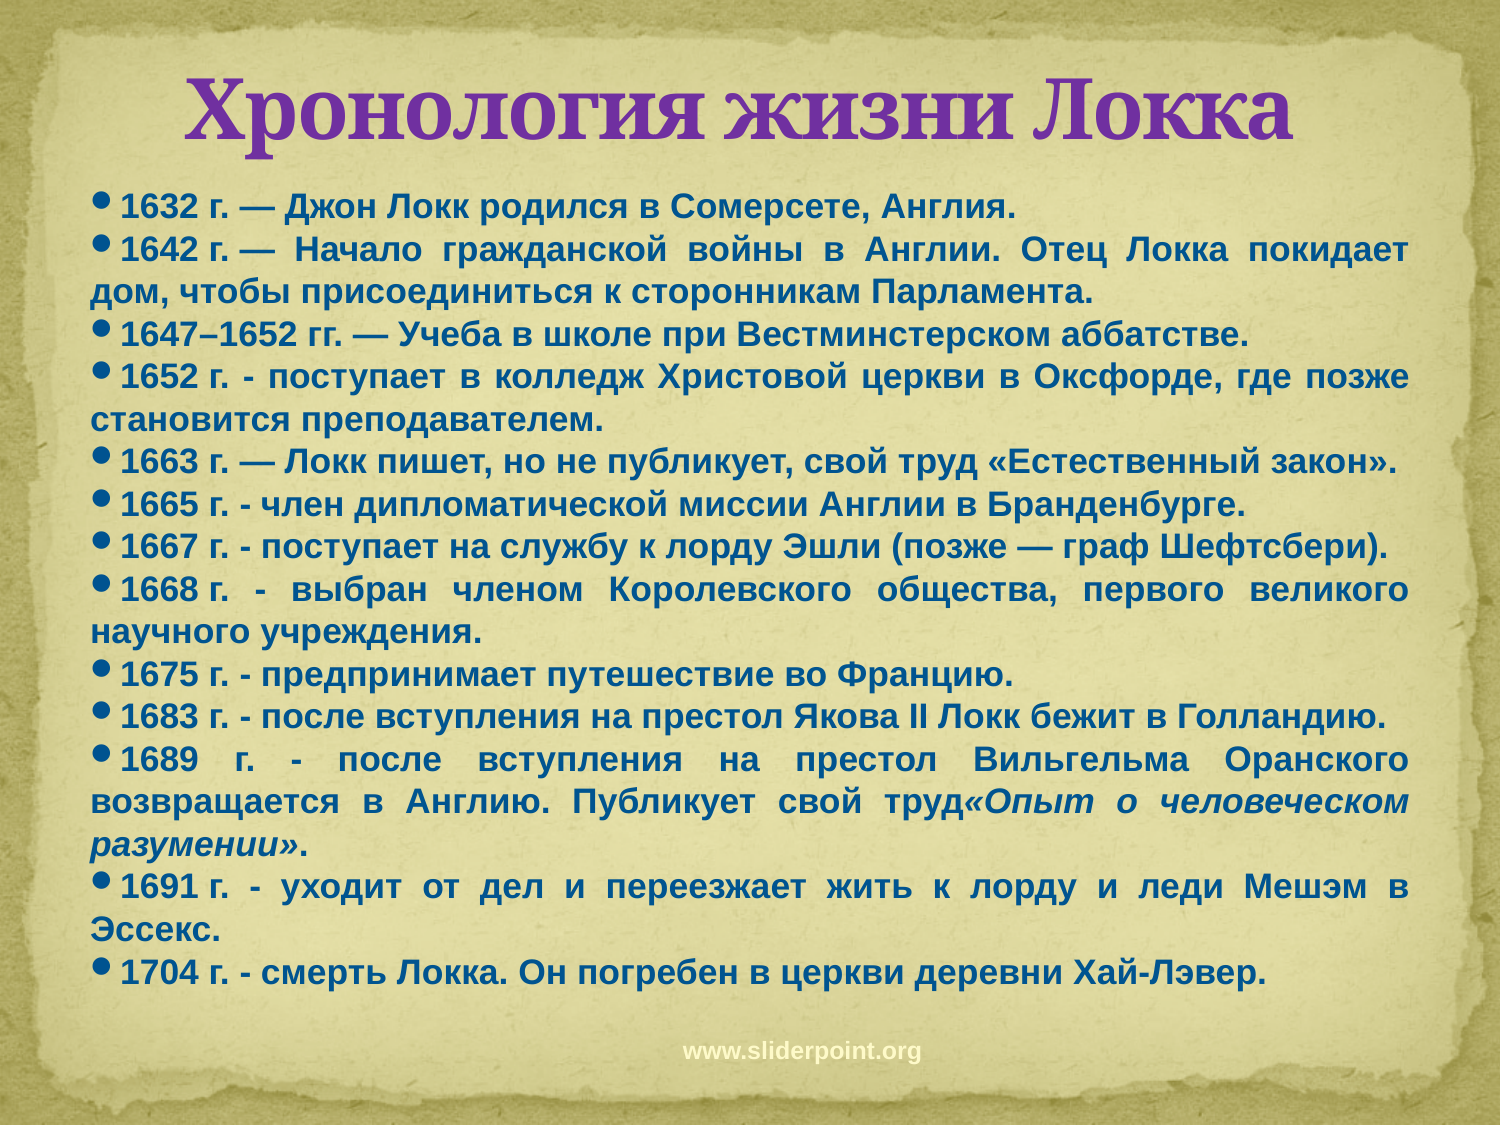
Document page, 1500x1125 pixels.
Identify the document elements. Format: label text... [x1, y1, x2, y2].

list 1632 г. — Джон Локк родился в Сомерсете, Англия. 1642 г. — Начало гражданской войны в Англии. Отец Локка покидает дом, чтобы присоединиться к сторонникам Парламента. 1647–1652 гг. — Учеба в школе при Вестминстерском аббатстве. 1652 г. - поступает в колледж Христовой церкви в Оксфорде, где позже становится преподавателем. 1663 г. — Локк пишет, но не публикует, свой труд «Естественный закон». 1665 г. - член дипломатической миссии Англии в Бранденбурге. 1667 г. - поступает на службу к лорду Эшли (позже — граф Шефтсбери). 1668 г. - выбран членом Королевского общества, первого великого научного учреждения. 1675 г. - предпринимает путешествие во Францию. 1683 г. - после вступления на престол Якова II Локк бежит в Голландию. 1689 г. - после вступления на престол Вильгельма Оранского возвращается в Англию. Публикует свой труд«Опыт о человеческом разумении». 1691 г. - уходит от дел и переезжает жить к лорду и леди Мешэм в Эссекс. 1704 г. - смерть Локка. Он погребен в церкви деревни Хай-Лэвер. [74, 175, 1426, 1001]
title Хронология жизни Локка [140, 46, 1341, 165]
footer www.sliderpoint.org [350, 1017, 938, 1081]
